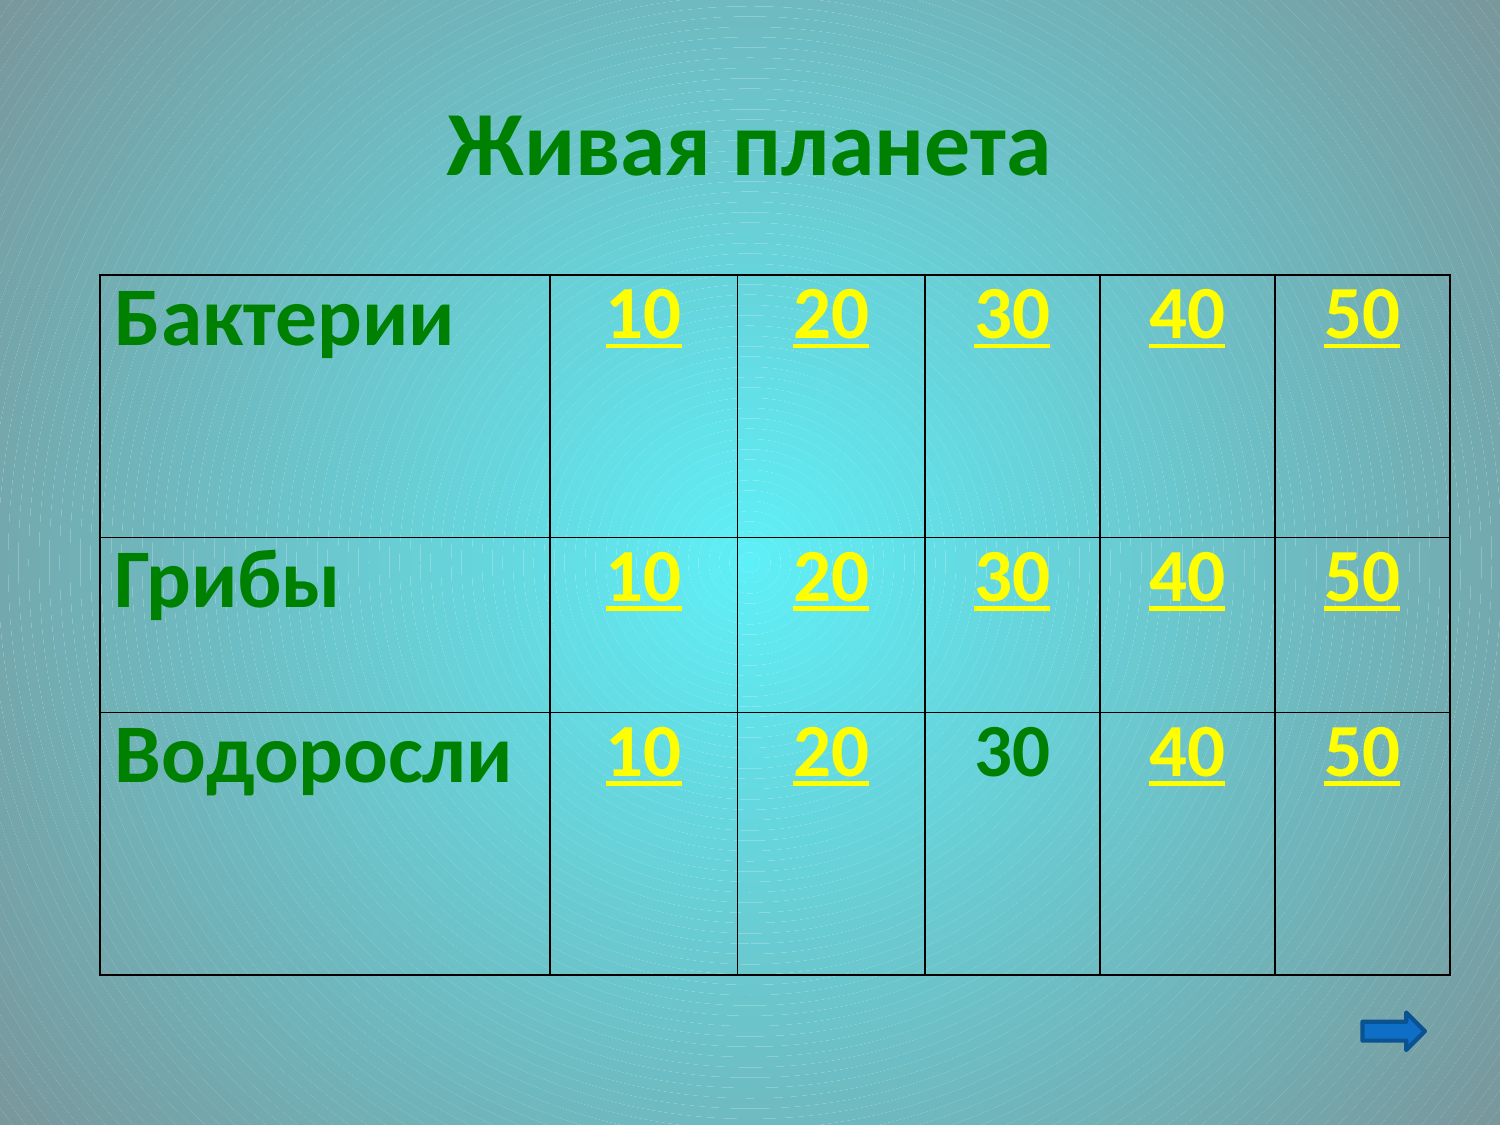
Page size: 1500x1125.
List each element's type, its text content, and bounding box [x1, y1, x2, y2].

table_header 40 [1101, 276, 1274, 537]
table_cell 40 [1101, 713, 1274, 974]
table_header 10 [551, 276, 737, 537]
table_header 30 [926, 276, 1099, 537]
table_cell 50 [1276, 713, 1449, 974]
table_cell 20 [738, 538, 924, 712]
table_cell Грибы [101, 538, 549, 712]
table_header Бактерии [101, 276, 549, 537]
title Живая планета [75, 45, 1425, 233]
table_cell 10 [551, 713, 737, 974]
table_cell 50 [1276, 538, 1449, 712]
table_cell 10 [551, 538, 737, 712]
table_cell 40 [1101, 538, 1274, 712]
table_header 50 [1276, 276, 1449, 537]
table_cell Водоросли [101, 713, 549, 974]
text_box [1360, 1010, 1428, 1052]
table_cell 30 [926, 713, 1099, 974]
table_cell 30 [926, 538, 1099, 712]
table_cell 20 [738, 713, 924, 974]
table_header 20 [738, 276, 924, 537]
